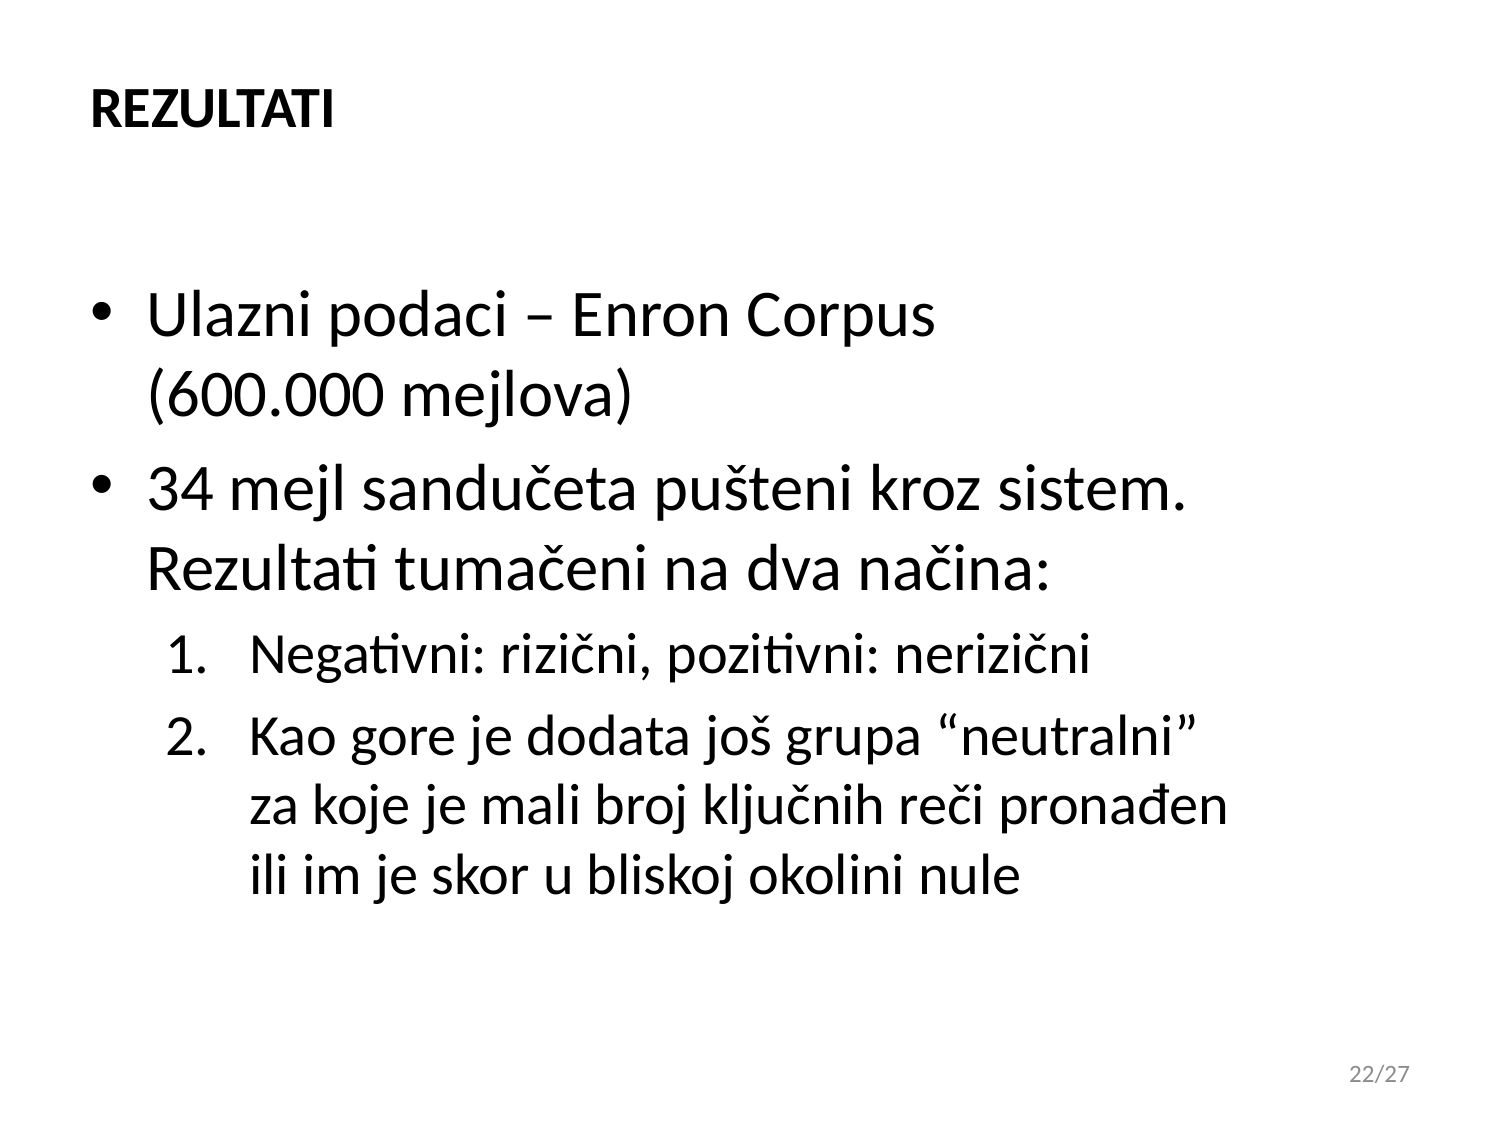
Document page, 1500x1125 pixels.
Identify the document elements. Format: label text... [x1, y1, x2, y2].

list Ulazni podaci – Enron Corpus (600.000 mejlova) 34 mejl sandučeta pušteni kroz sistem. Rezultati tumačeni na dva načina: Negativni: rizični, pozitivni: nerizični Kao gore je dodata još grupa “neutralni” za koje je mali broj ključnih reči pronađen ili im je skor u bliskoj okolini nule [75, 262, 1425, 1005]
title REZULTATI [75, 45, 1425, 163]
slide_number 22/27 [1074, 1042, 1425, 1103]
